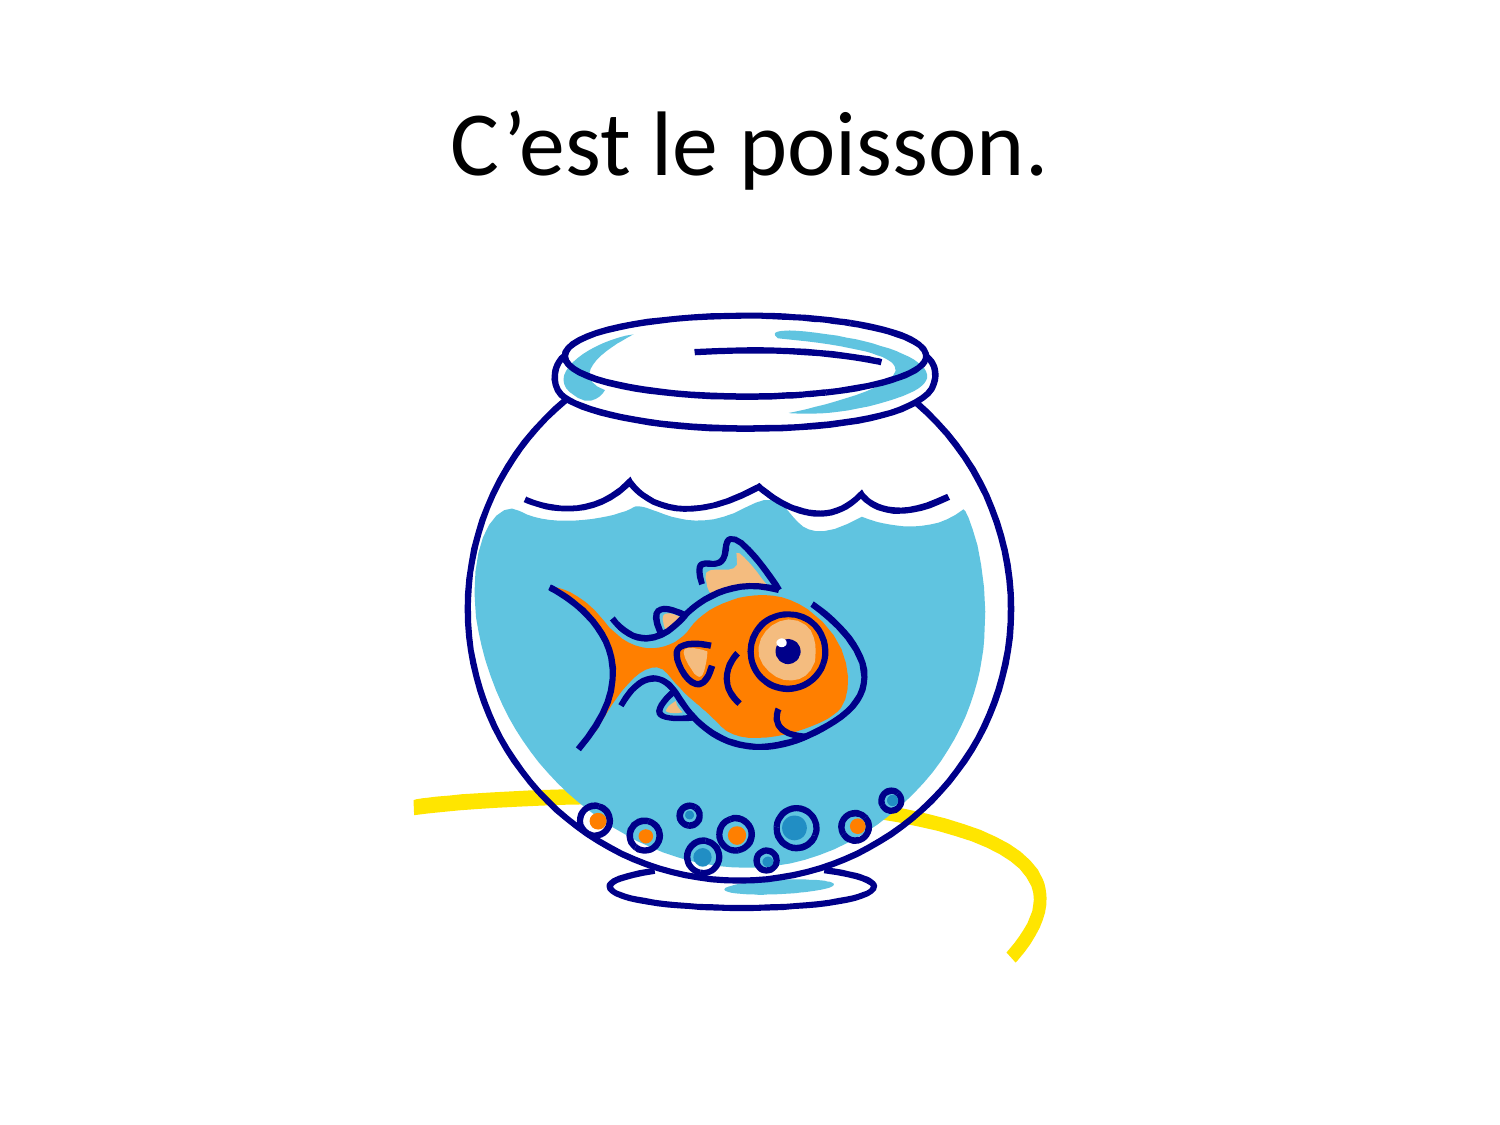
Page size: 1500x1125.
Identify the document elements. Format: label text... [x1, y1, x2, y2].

picture [412, 312, 1048, 963]
title C’est le poisson. [75, 45, 1425, 233]
